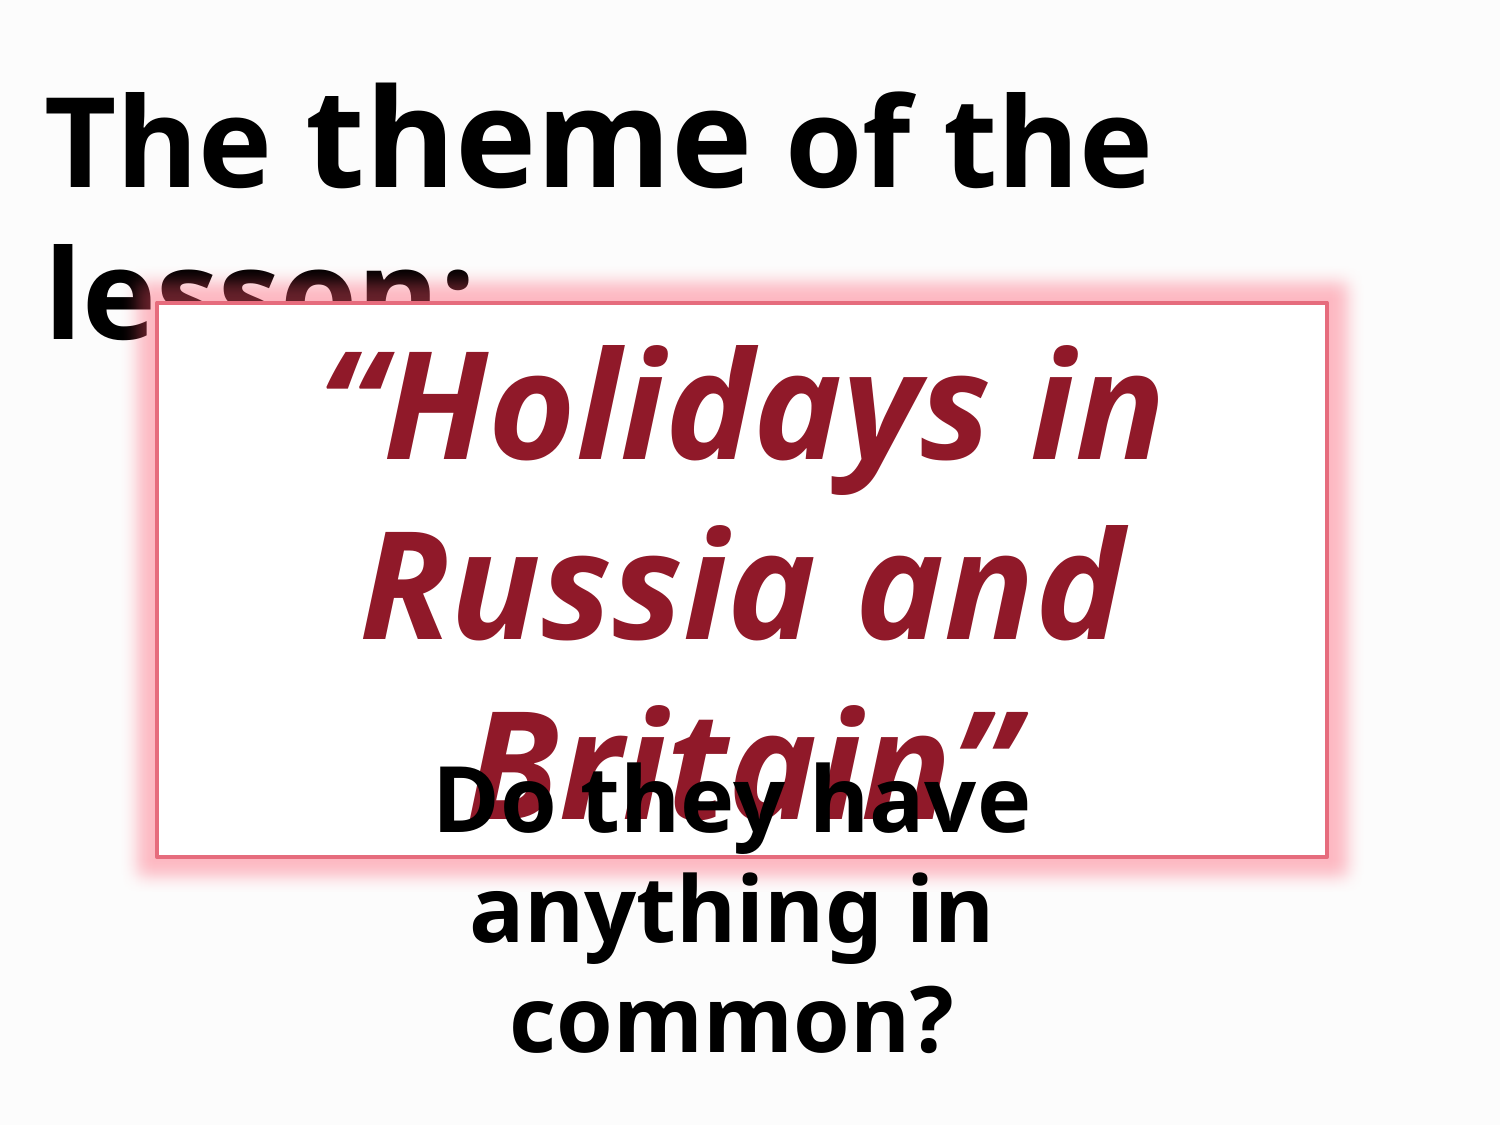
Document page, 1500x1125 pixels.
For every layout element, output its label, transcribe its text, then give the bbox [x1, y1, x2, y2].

text_box Do they have anything in common? [383, 733, 1081, 1079]
text_box “Holidays in Russia and Britain” [155, 301, 1329, 859]
text_box The theme of the lesson: [29, 42, 1270, 373]
